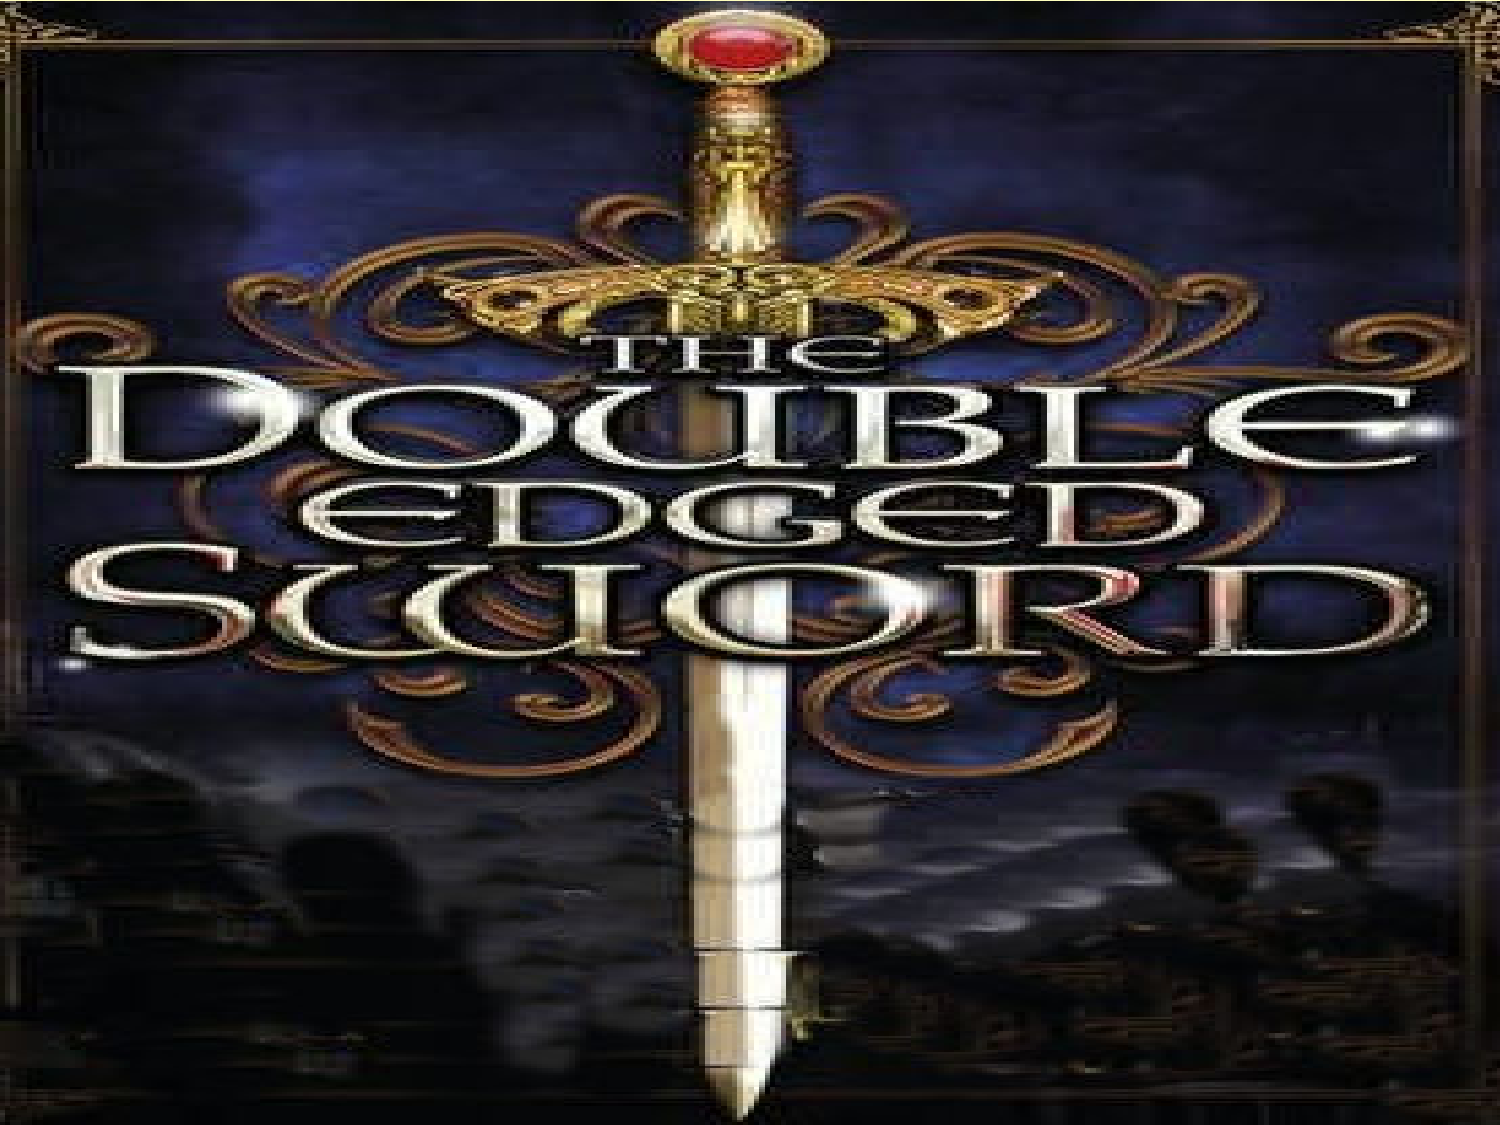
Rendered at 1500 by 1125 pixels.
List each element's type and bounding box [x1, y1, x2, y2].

list [0, 1, 1500, 1125]
